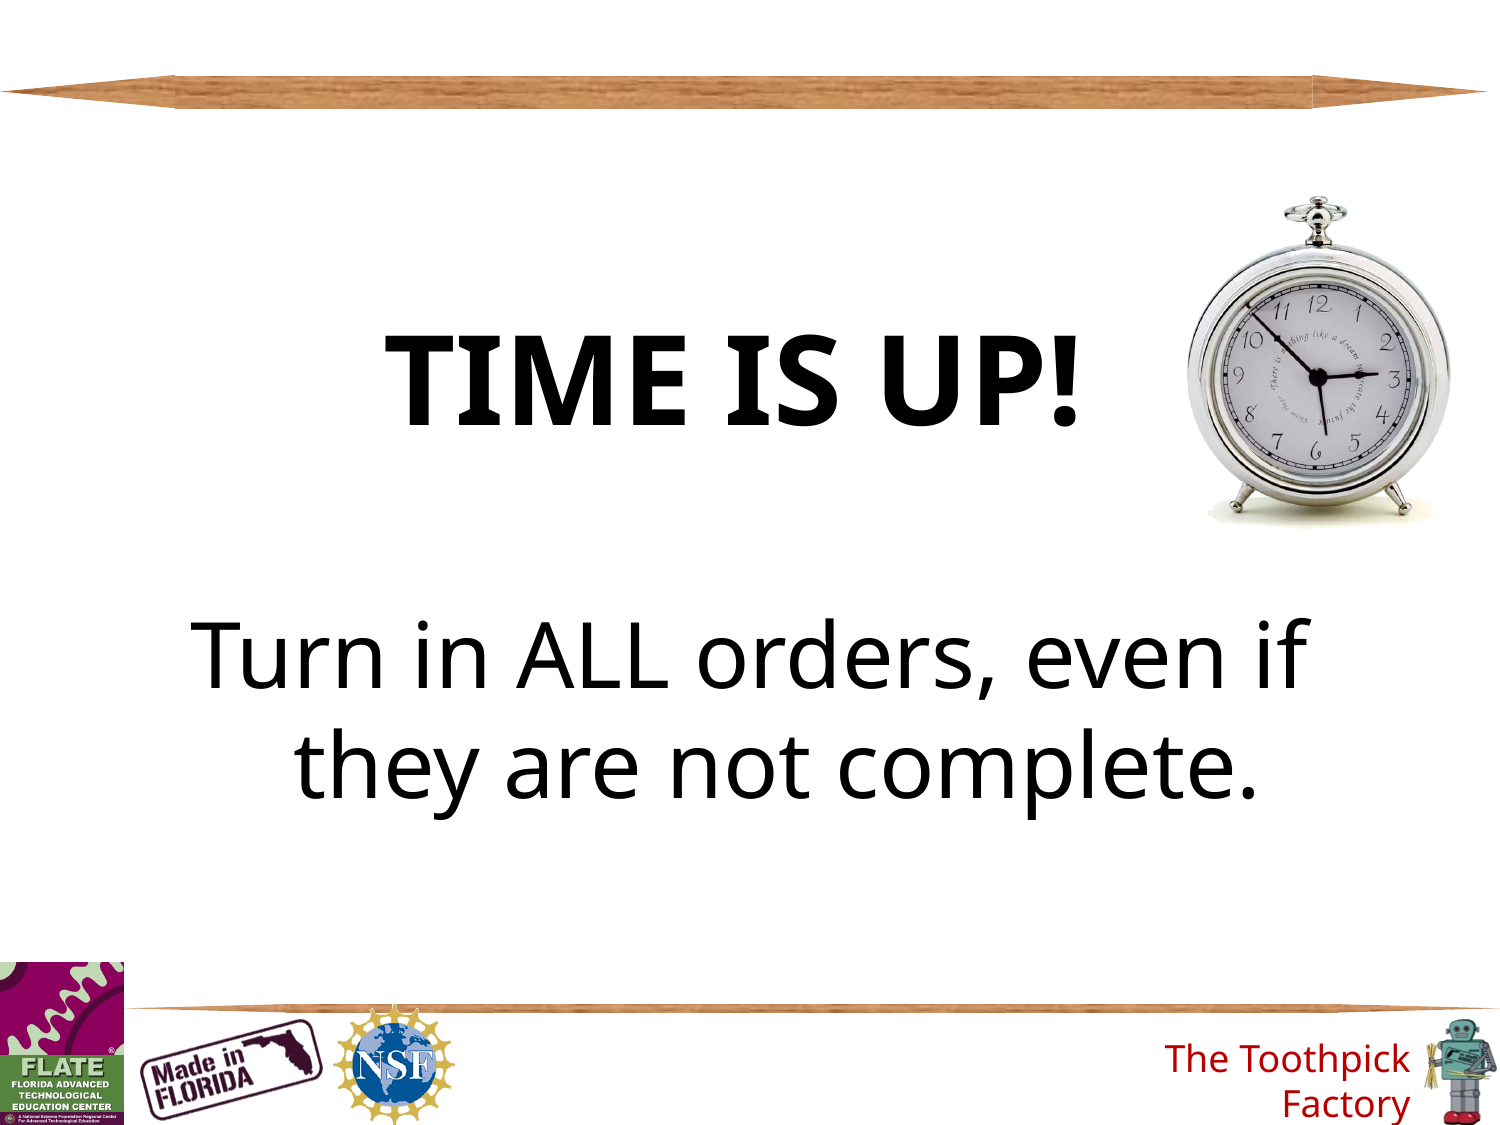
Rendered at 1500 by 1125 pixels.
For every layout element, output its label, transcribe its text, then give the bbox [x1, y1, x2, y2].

list TIME IS UP! Turn in ALL orders, even if they are not complete. [75, 217, 1425, 1098]
picture [1424, 1015, 1500, 1125]
picture [0, 74, 1488, 109]
picture [0, 962, 124, 1125]
picture [125, 1098, 455, 1125]
picture [1425, 1006, 1500, 1011]
picture [1162, 184, 1476, 548]
